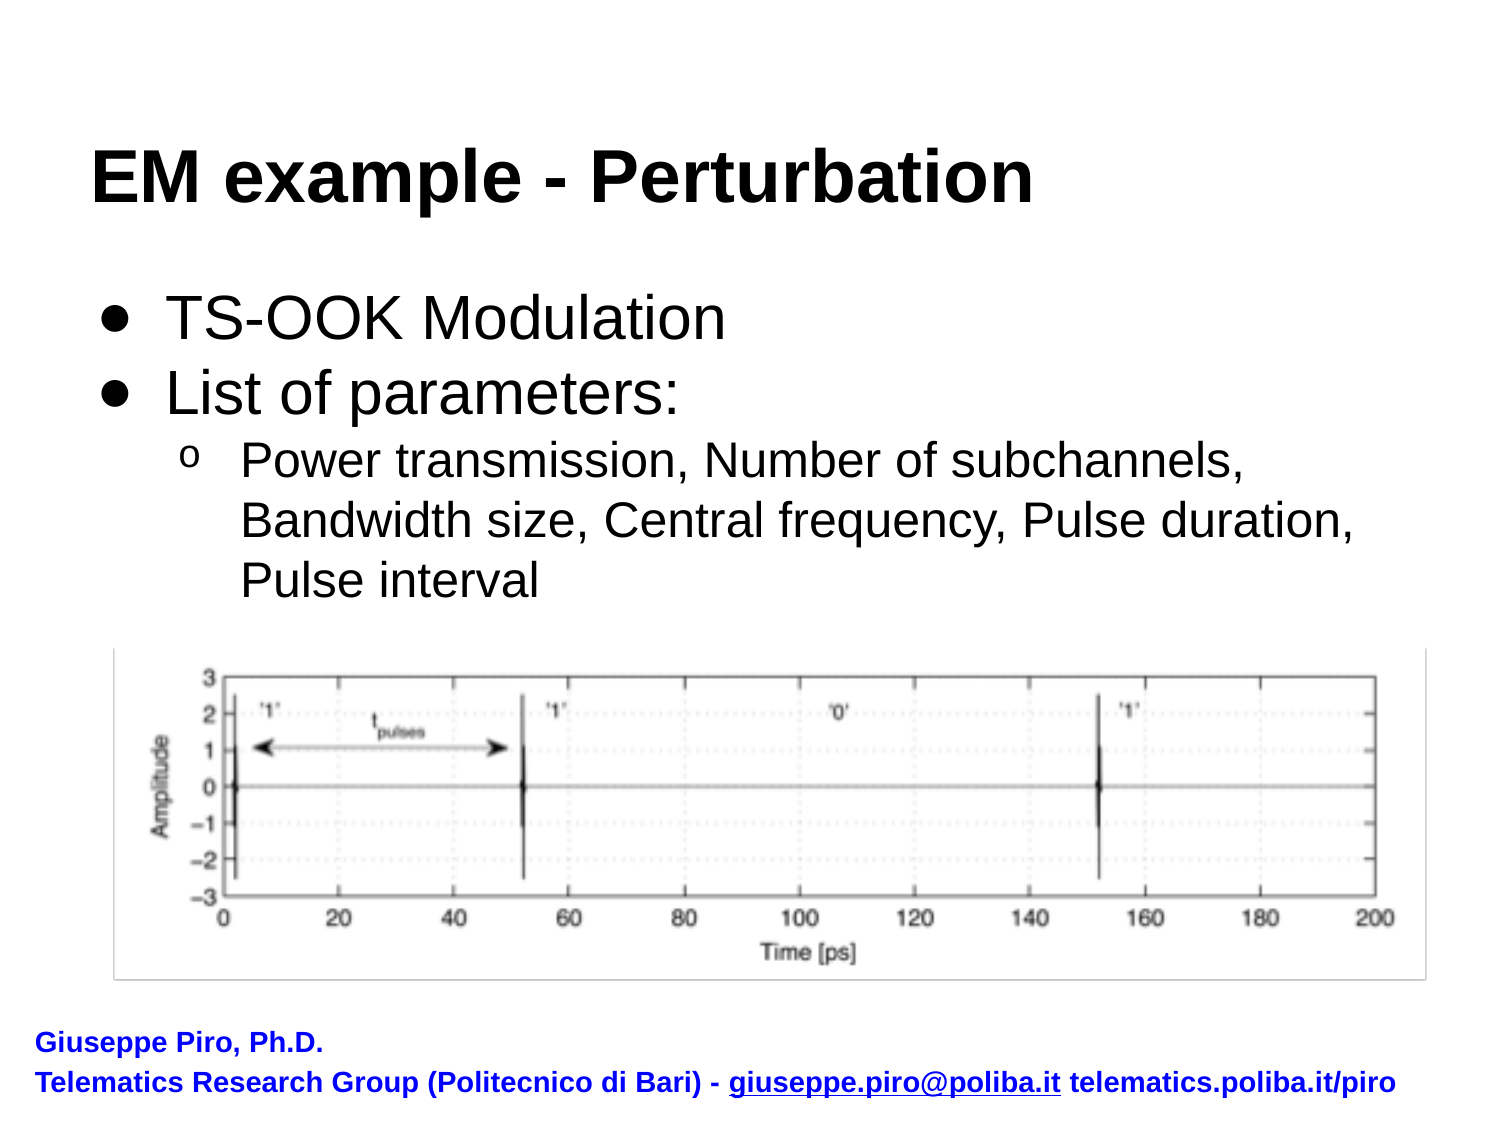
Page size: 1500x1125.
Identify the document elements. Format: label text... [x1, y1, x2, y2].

picture [112, 647, 1429, 984]
subtitle Giuseppe Piro, Ph.D. Telematics Research Group (Politecnico di Bari) - giuseppe.piro@poliba.it telematics.poliba.it/piro [19, 1003, 1481, 1088]
list TS-OOK Modulation List of parameters: Power transmission, Number of subchannels, Bandwidth size, Central frequency, Pulse duration, Pulse interval [75, 262, 1425, 1003]
title EM example - Perturbation [75, 45, 1425, 233]
